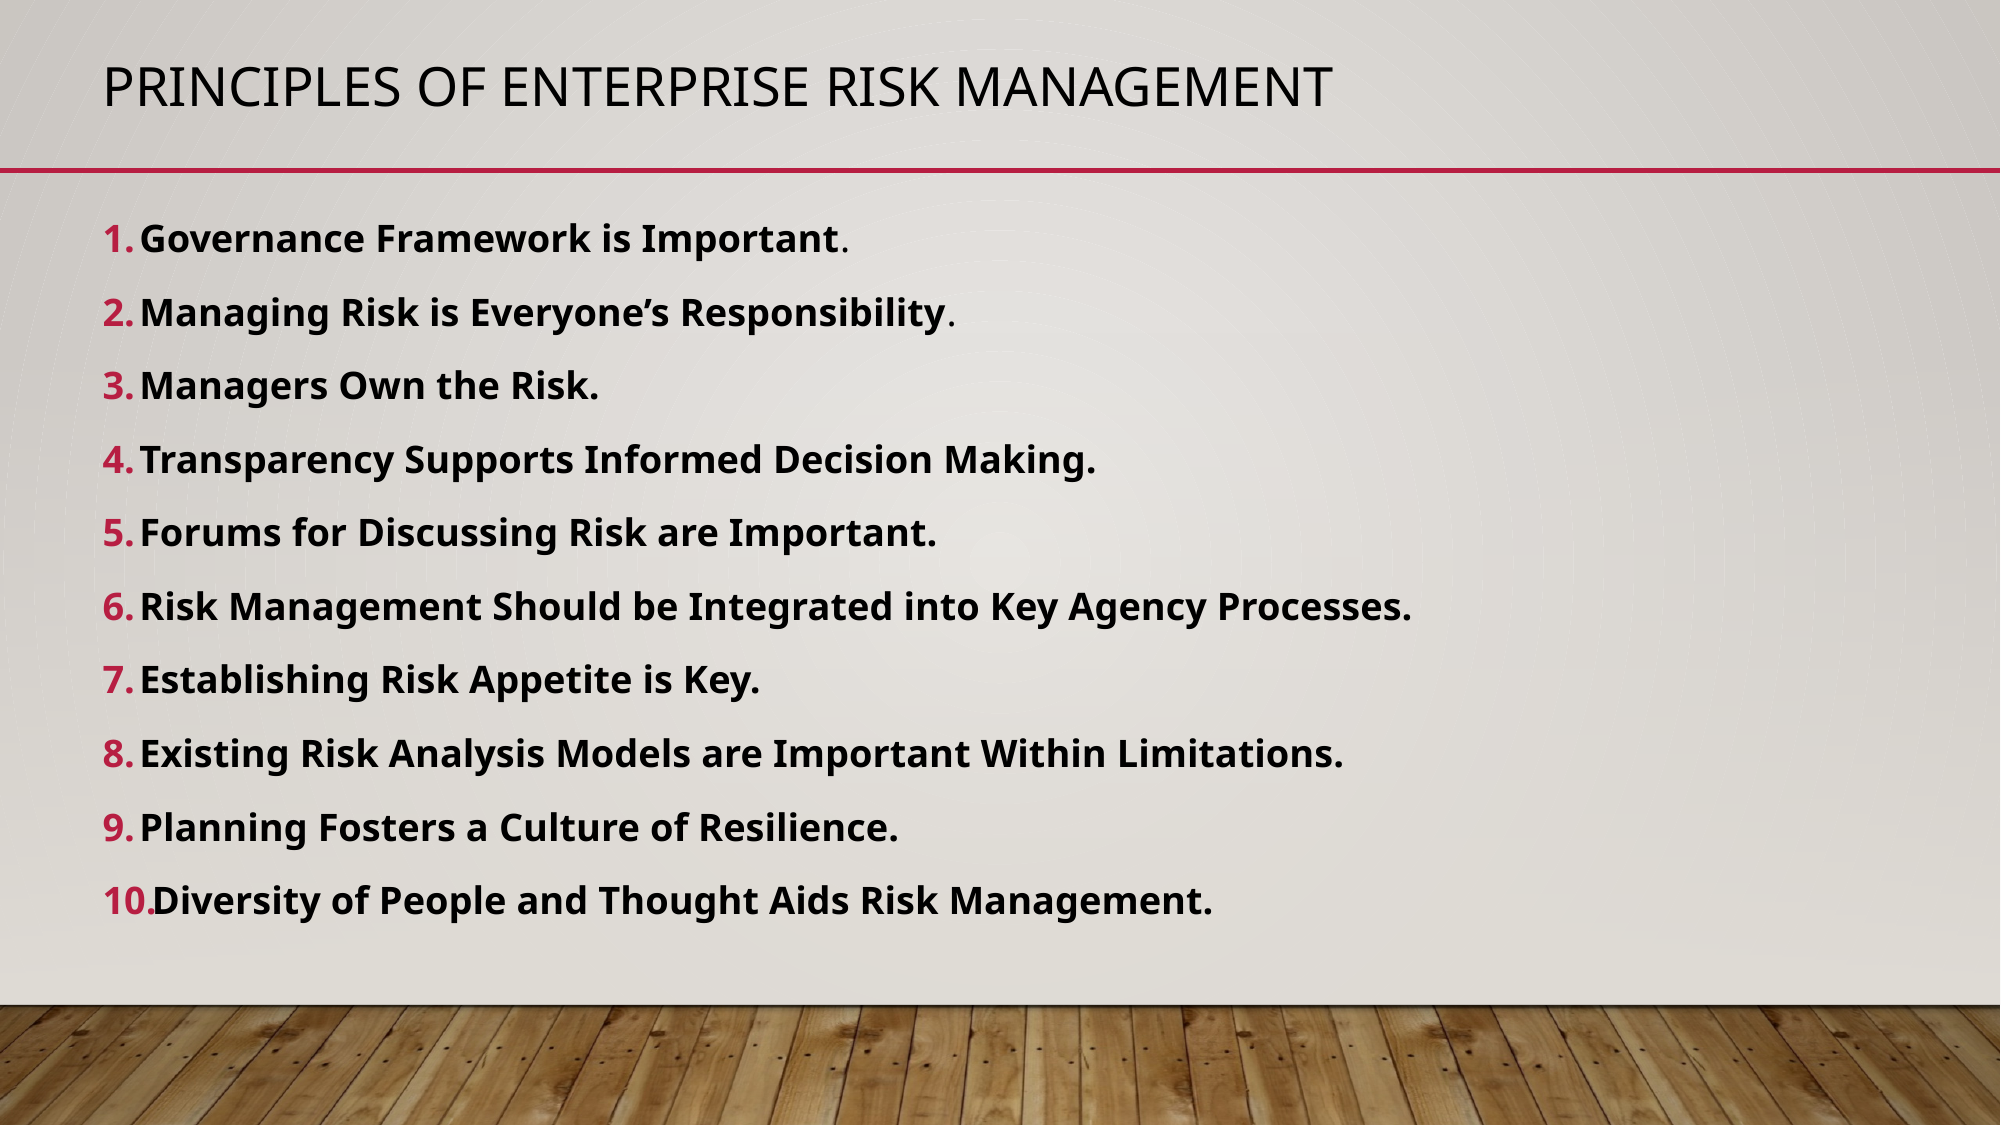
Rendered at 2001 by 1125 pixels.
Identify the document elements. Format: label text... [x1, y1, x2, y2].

list Governance Framework is Important. Managing Risk is Everyone’s Responsibility. Managers Own the Risk. Transparency Supports Informed Decision Making. Forums for Discussing Risk are Important. Risk Management Should be Integrated into Key Agency Processes. Establishing Risk Appetite is Key. Existing Risk Analysis Models are Important Within Limitations. Planning Fosters a Culture of Resilience. Diversity of People and Thought Aids Risk Management. [87, 197, 1936, 938]
title Principles of enterprise risk management [87, 51, 1936, 197]
picture [0, 1005, 2000, 1125]
